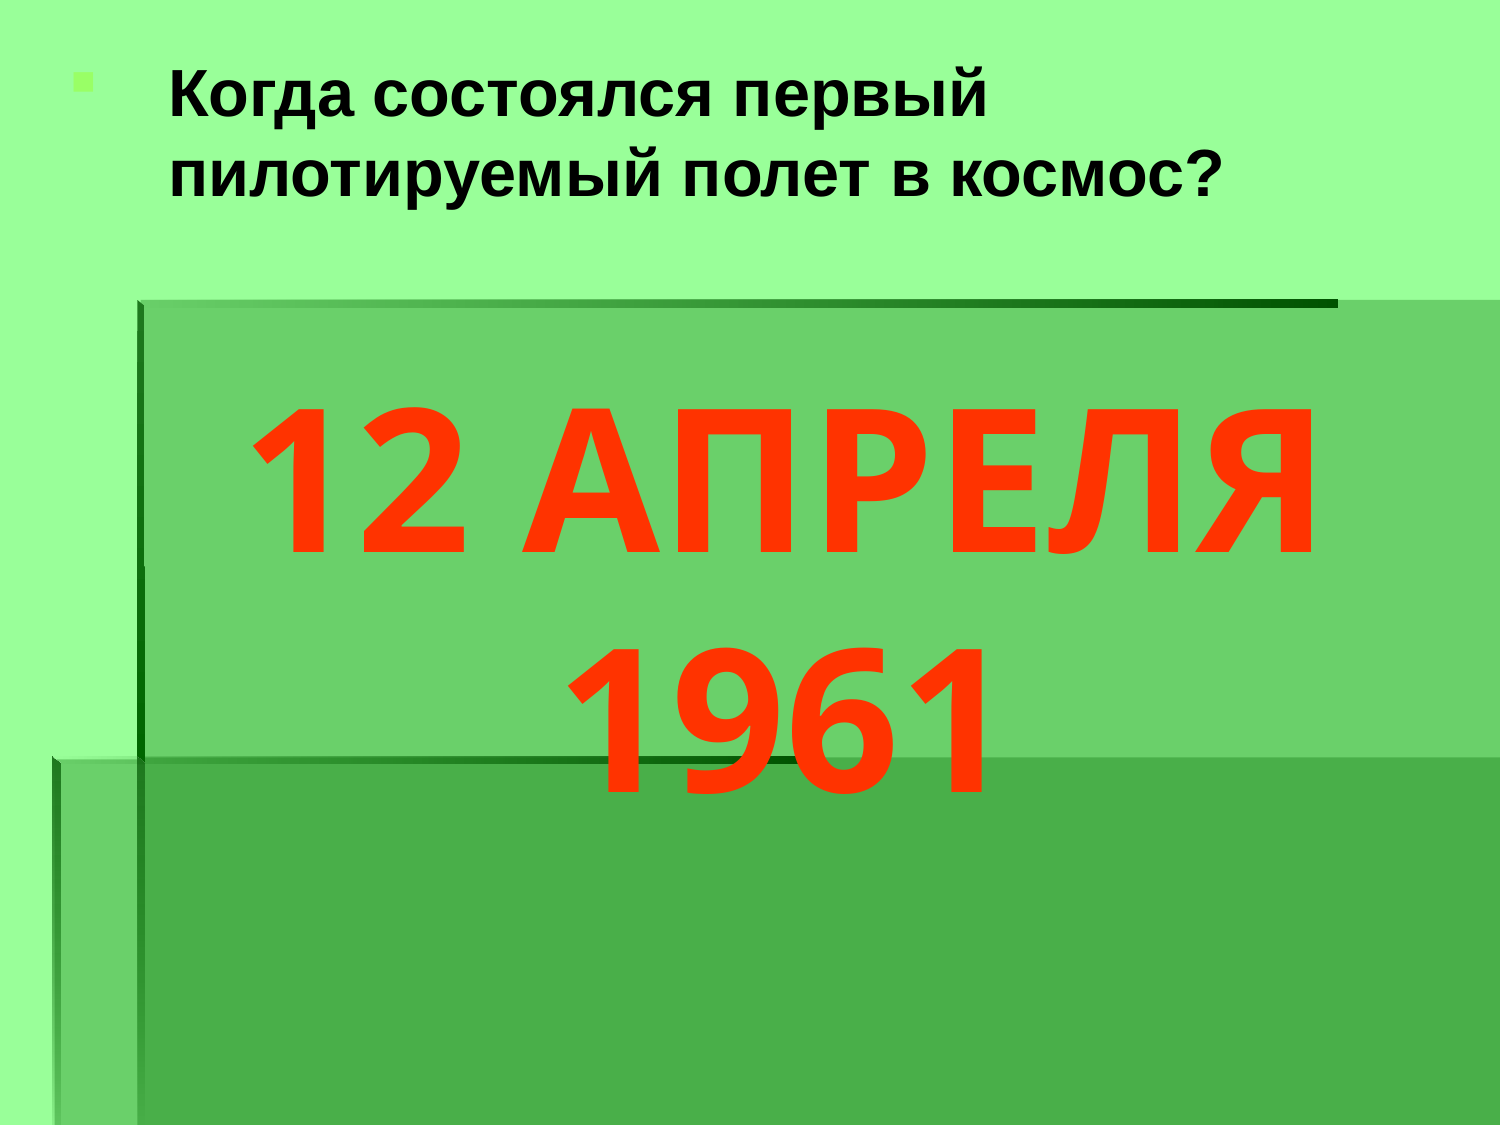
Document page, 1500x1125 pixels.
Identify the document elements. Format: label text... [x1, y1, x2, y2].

list Когда состоялся первый пилотируемый полет в космос? [52, 42, 1455, 261]
text_box 12 АПРЕЛЯ 1961 [112, 302, 1459, 882]
